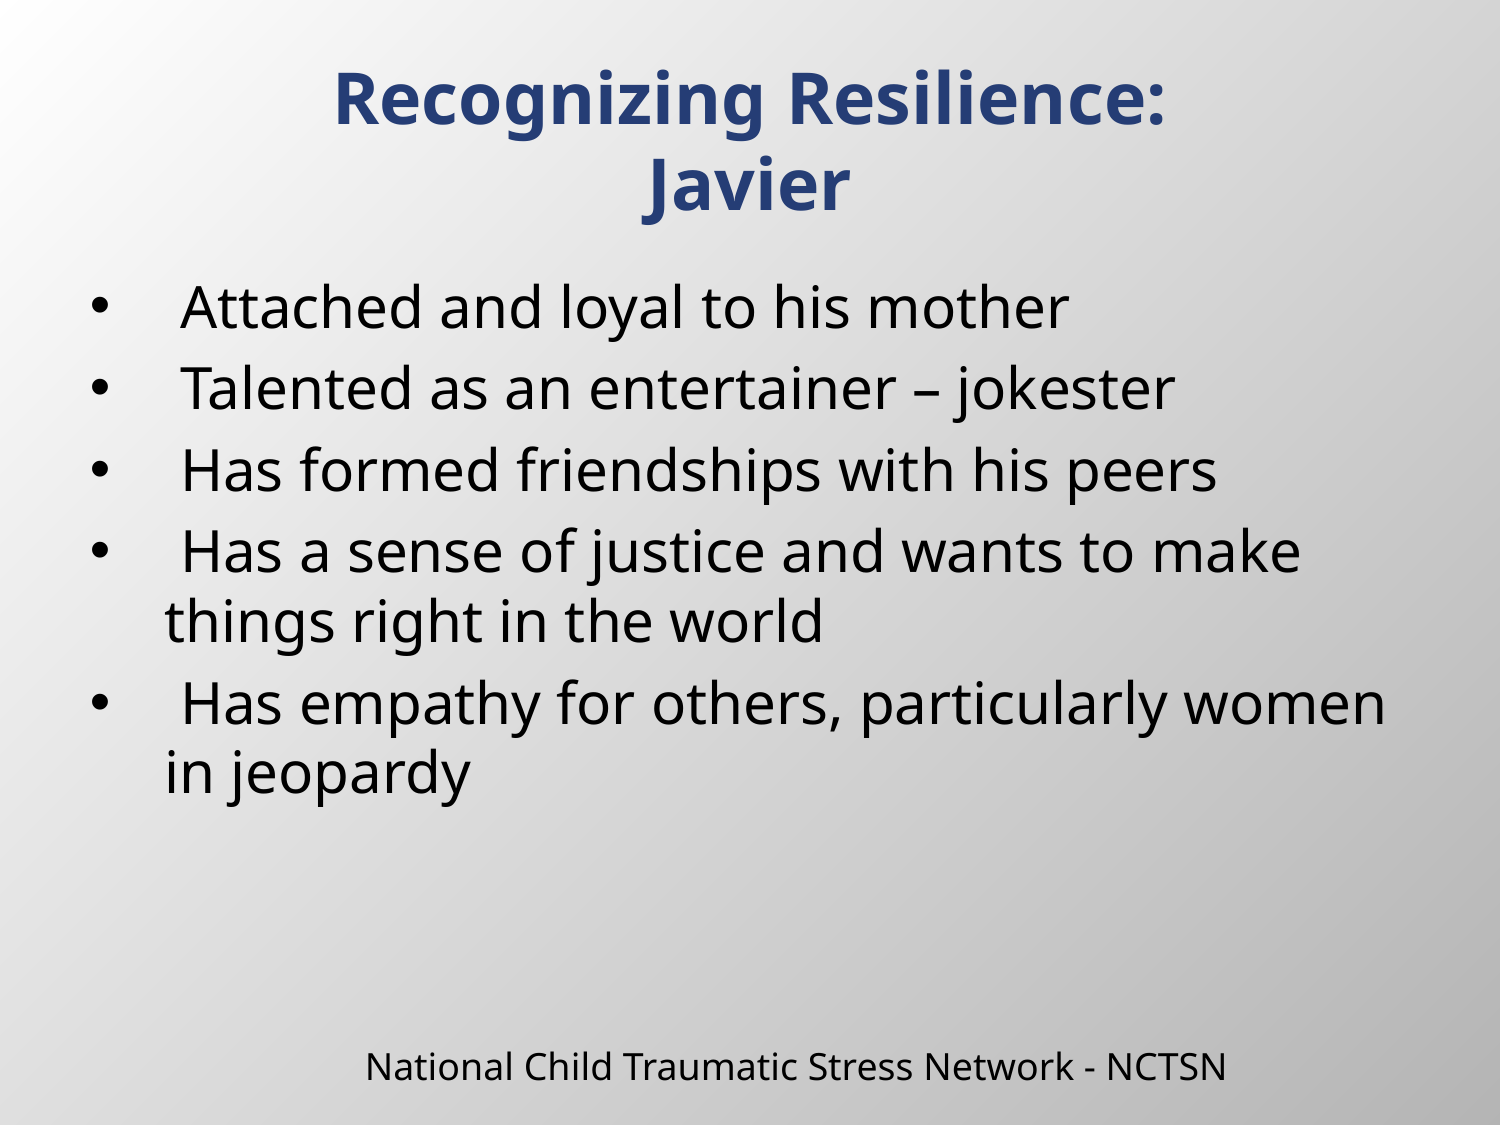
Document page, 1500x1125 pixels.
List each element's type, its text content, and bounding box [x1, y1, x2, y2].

title Recognizing Resilience: Javier [75, 45, 1425, 233]
list Attached and loyal to his mother Talented as an entertainer – jokester Has formed friendships with his peers Has a sense of justice and wants to make things right in the world Has empathy for others, particularly women in jeopardy [75, 262, 1425, 1035]
text_box National Child Traumatic Stress Network - NCTSN [349, 1035, 1457, 1096]
